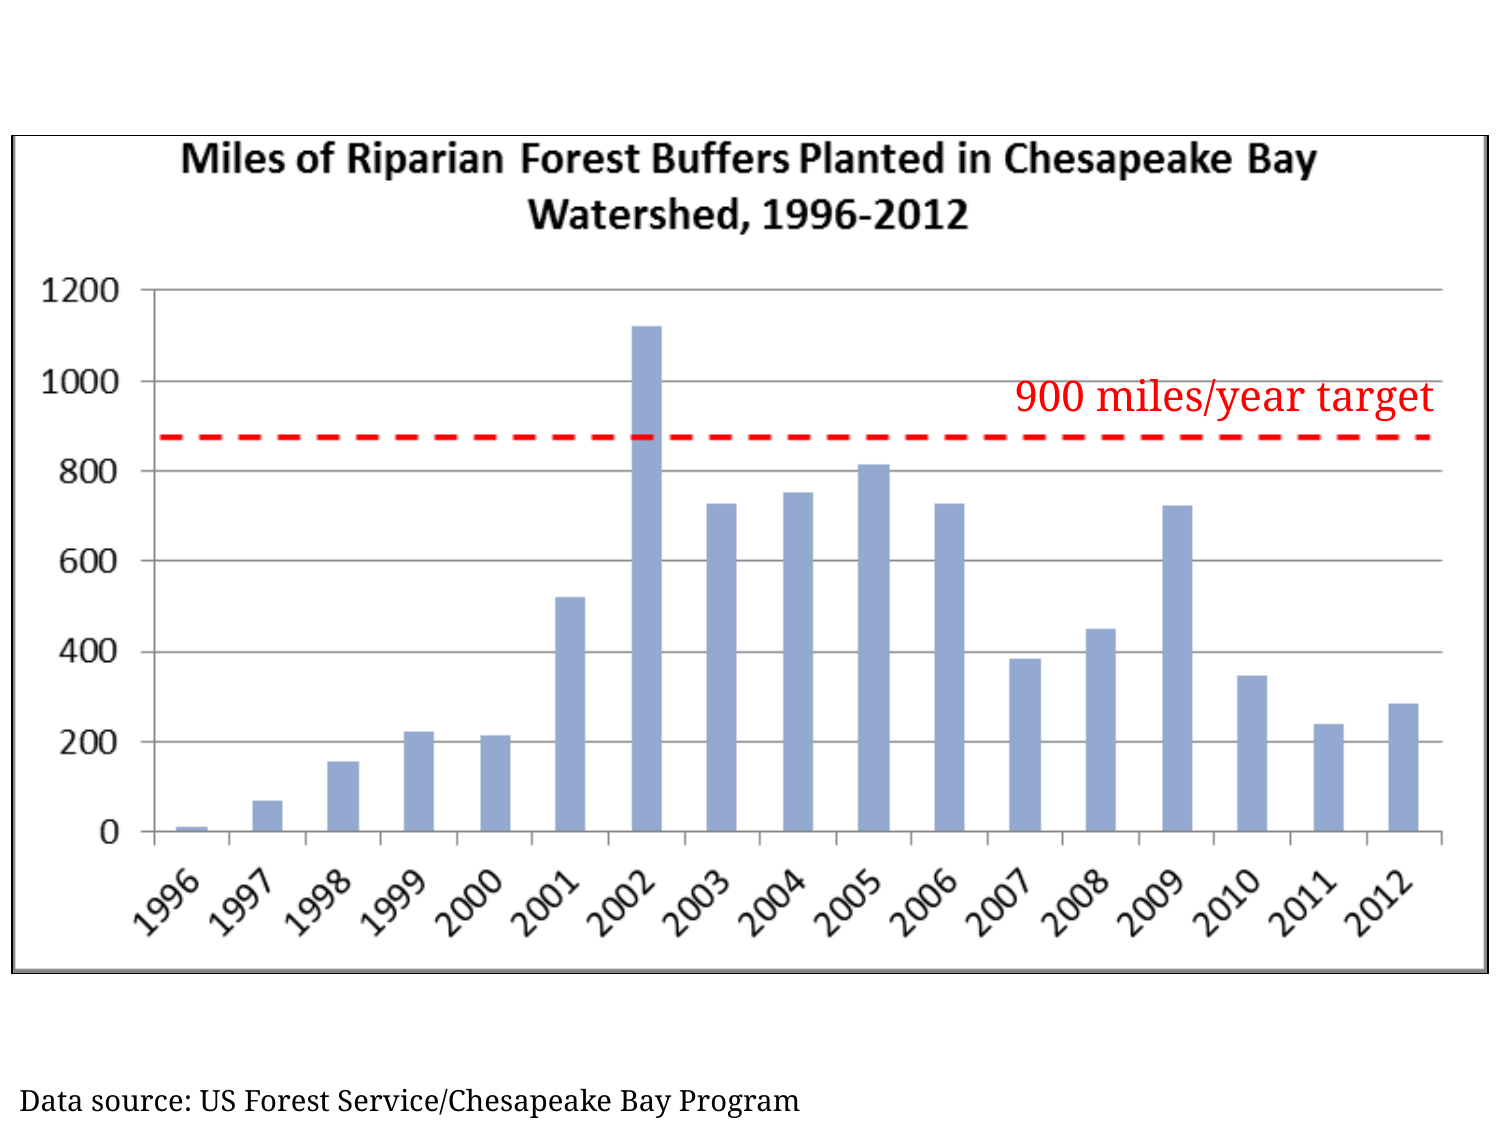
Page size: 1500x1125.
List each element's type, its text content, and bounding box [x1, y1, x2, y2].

text_box Data source: US Forest Service/Chesapeake Bay Program [4, 1074, 817, 1125]
list 900 miles/year target [1494, 362, 1500, 463]
picture [12, 136, 1488, 974]
